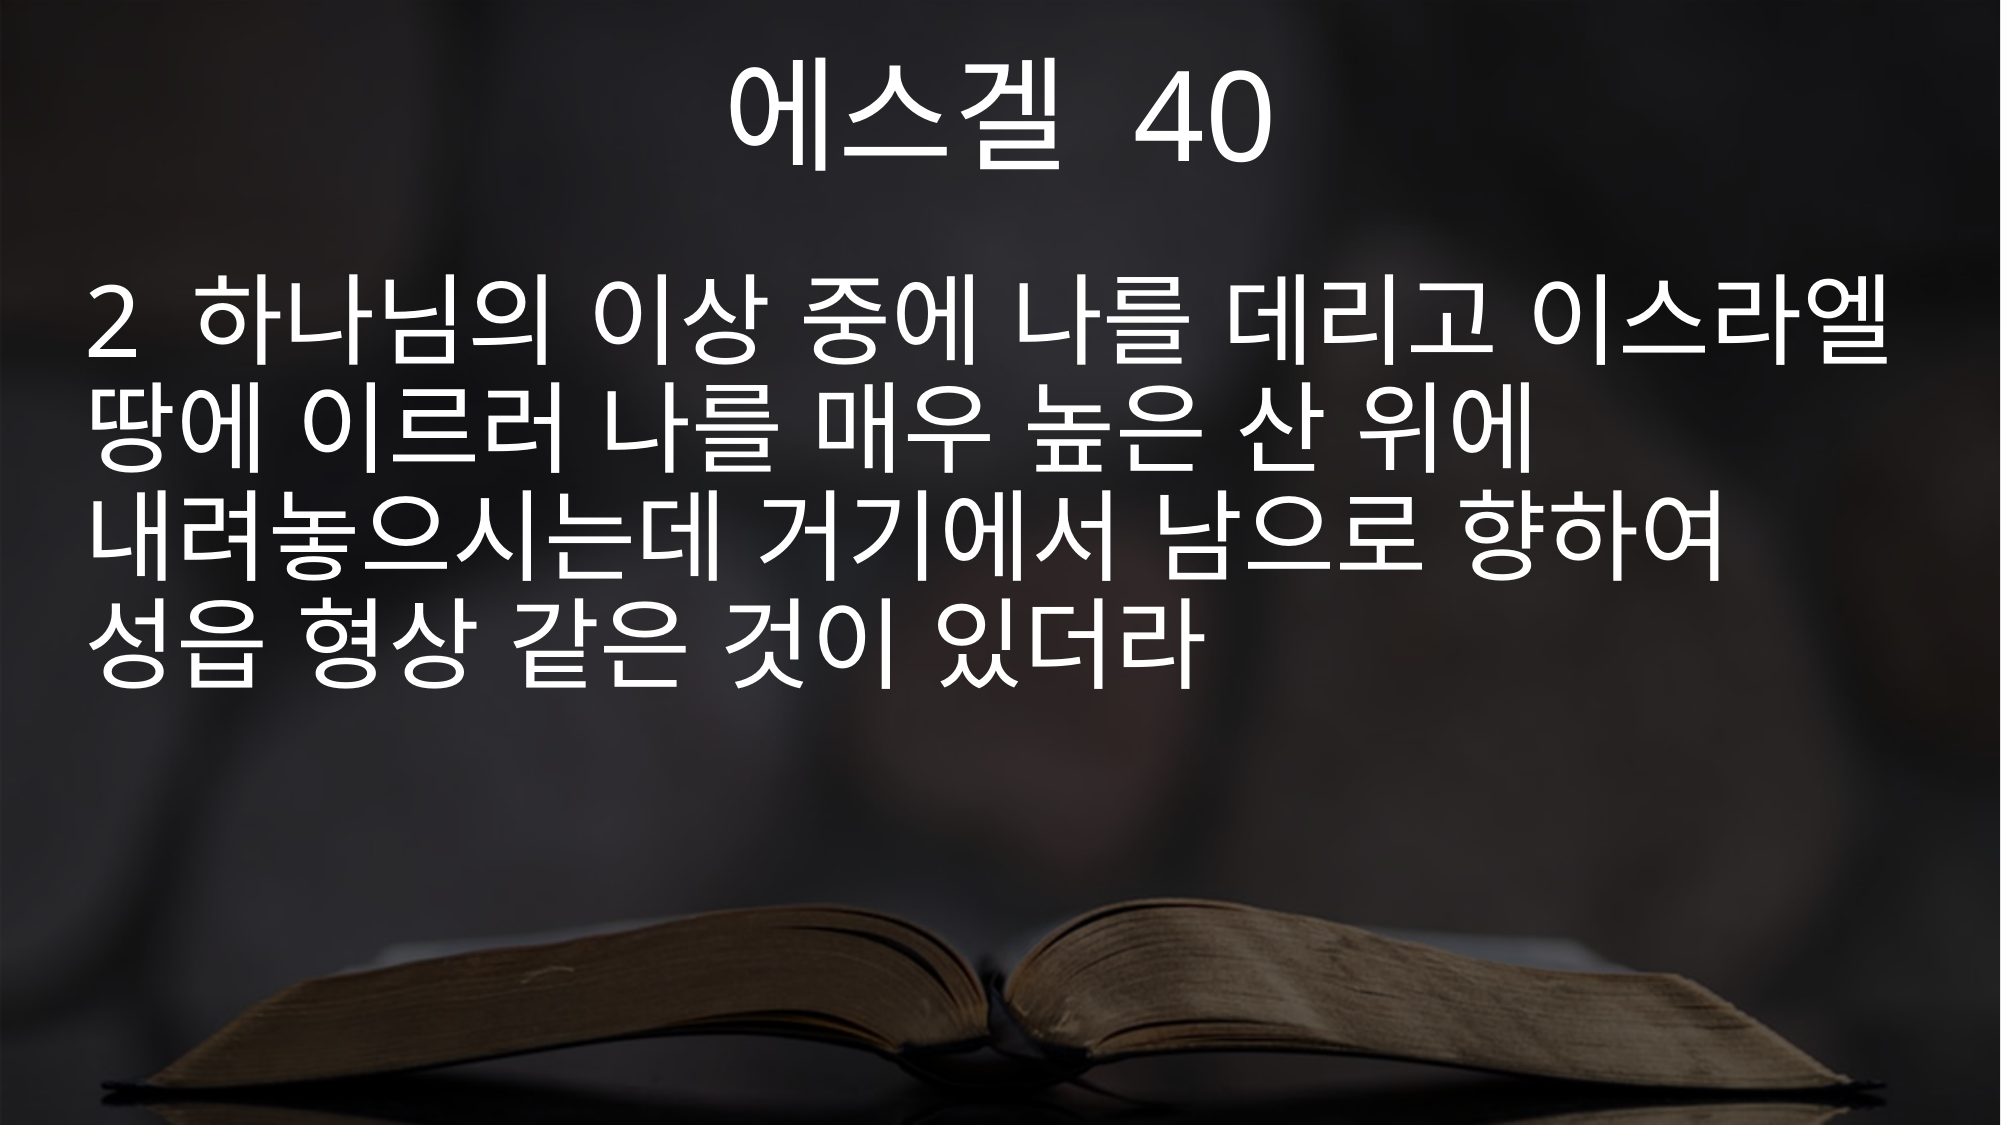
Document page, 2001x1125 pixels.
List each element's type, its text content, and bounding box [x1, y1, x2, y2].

list 2 하나님의 이상 중에 나를 데리고 이스라엘 땅에 이르러 나를 매우 높은 산 위에 내려놓으시는데 거기에서 남으로 향하여 성읍 형상 같은 것이 있더라 [69, 263, 1953, 423]
picture [0, 0, 2001, 1125]
footer 에스겔 40 [0, 32, 2000, 192]
